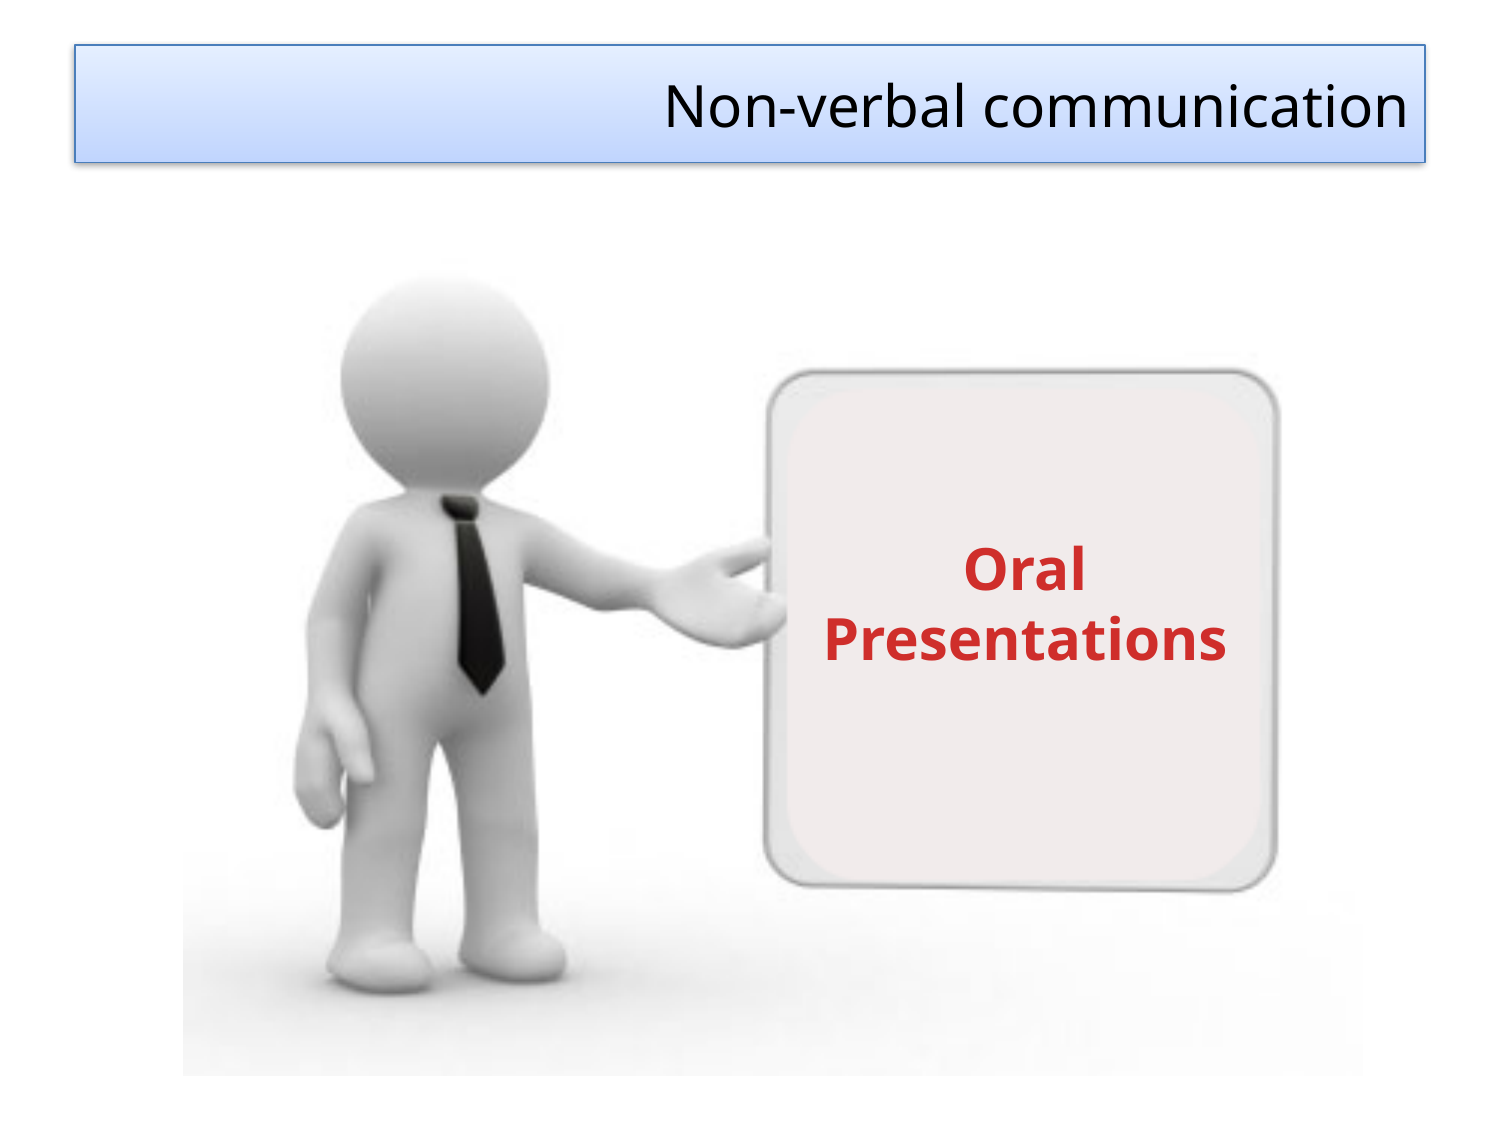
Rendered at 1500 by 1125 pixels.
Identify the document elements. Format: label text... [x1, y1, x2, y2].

picture [183, 216, 1363, 1076]
text_box Non-verbal communication [74, 44, 1426, 163]
